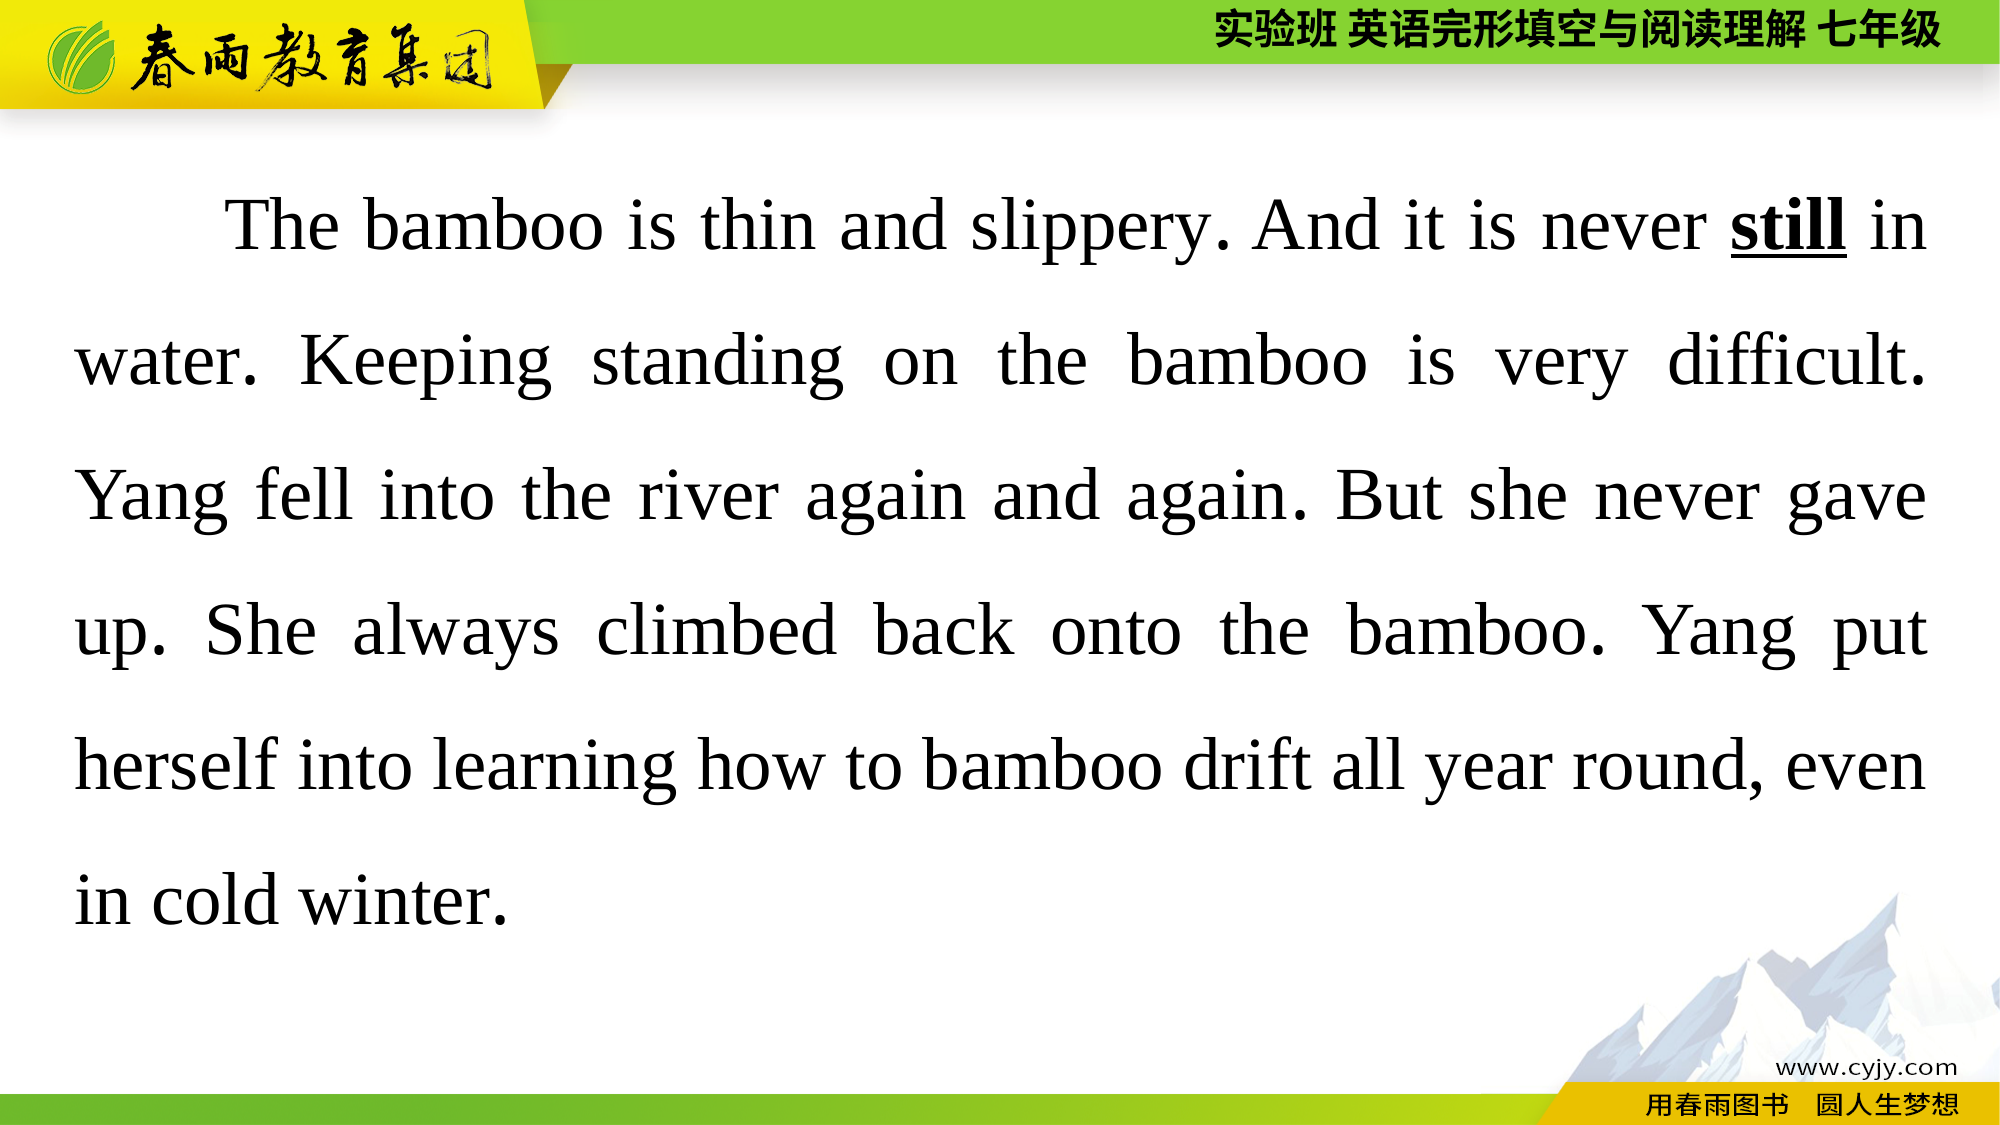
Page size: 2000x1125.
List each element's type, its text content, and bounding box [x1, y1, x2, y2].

picture [0, 0, 2000, 1125]
list The bamboo is thin and slippery. And it is never still in water. Keeping standing on the bamboo is very difficult. Yang fell into the river again and again. But she never gave up. She always climbed back onto the bamboo. Yang put herself into learning how to bamboo drift all year round, even in cold winter. [59, 122, 1944, 939]
